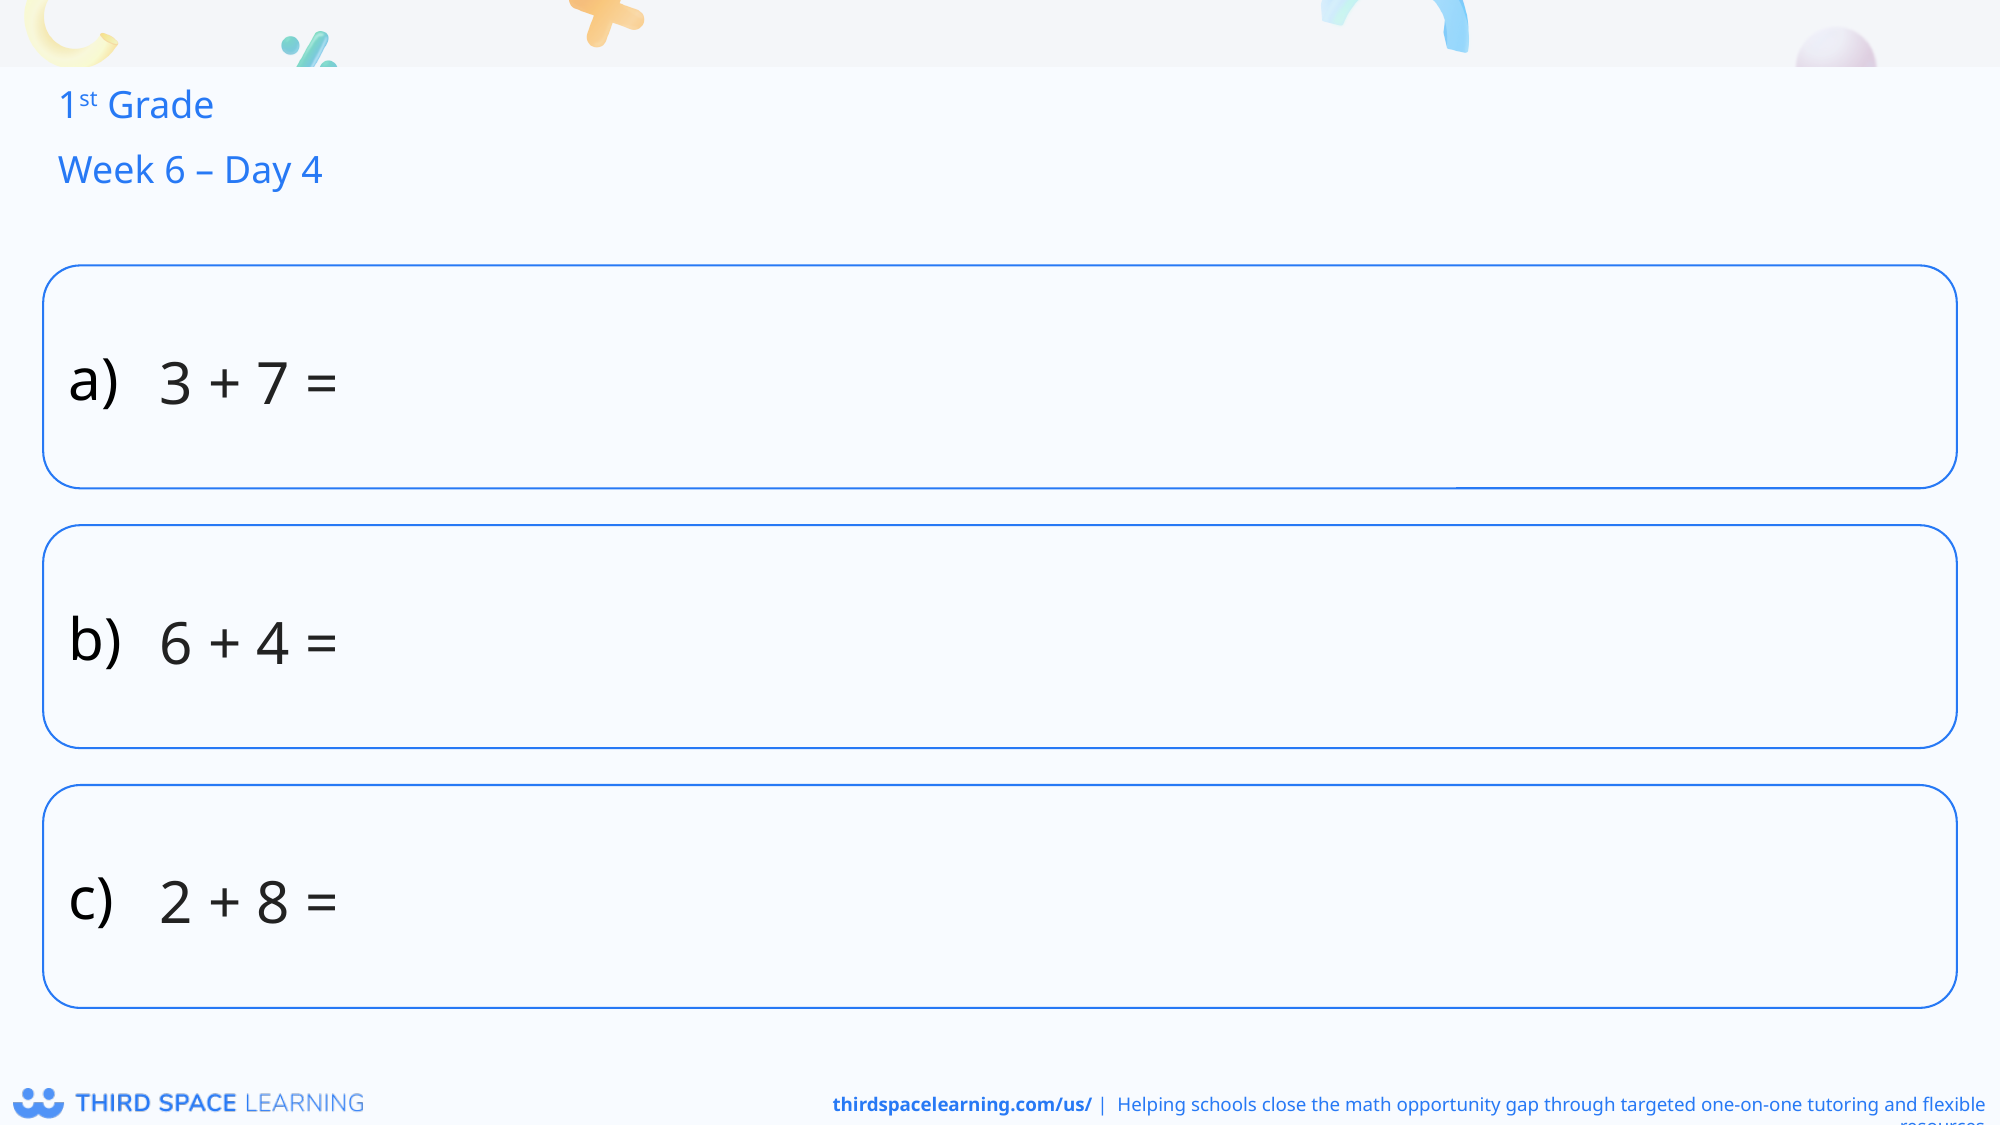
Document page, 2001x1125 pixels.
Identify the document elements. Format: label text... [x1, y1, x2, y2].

picture [13, 1088, 365, 1119]
list 6 + 4 = [144, 548, 1922, 734]
text_box 1st Grade Week 6 – Day 4 [43, 73, 509, 212]
list 3 + 7 = [144, 288, 1922, 474]
list 2 + 8 = [144, 807, 1922, 994]
picture [0, 0, 2000, 67]
